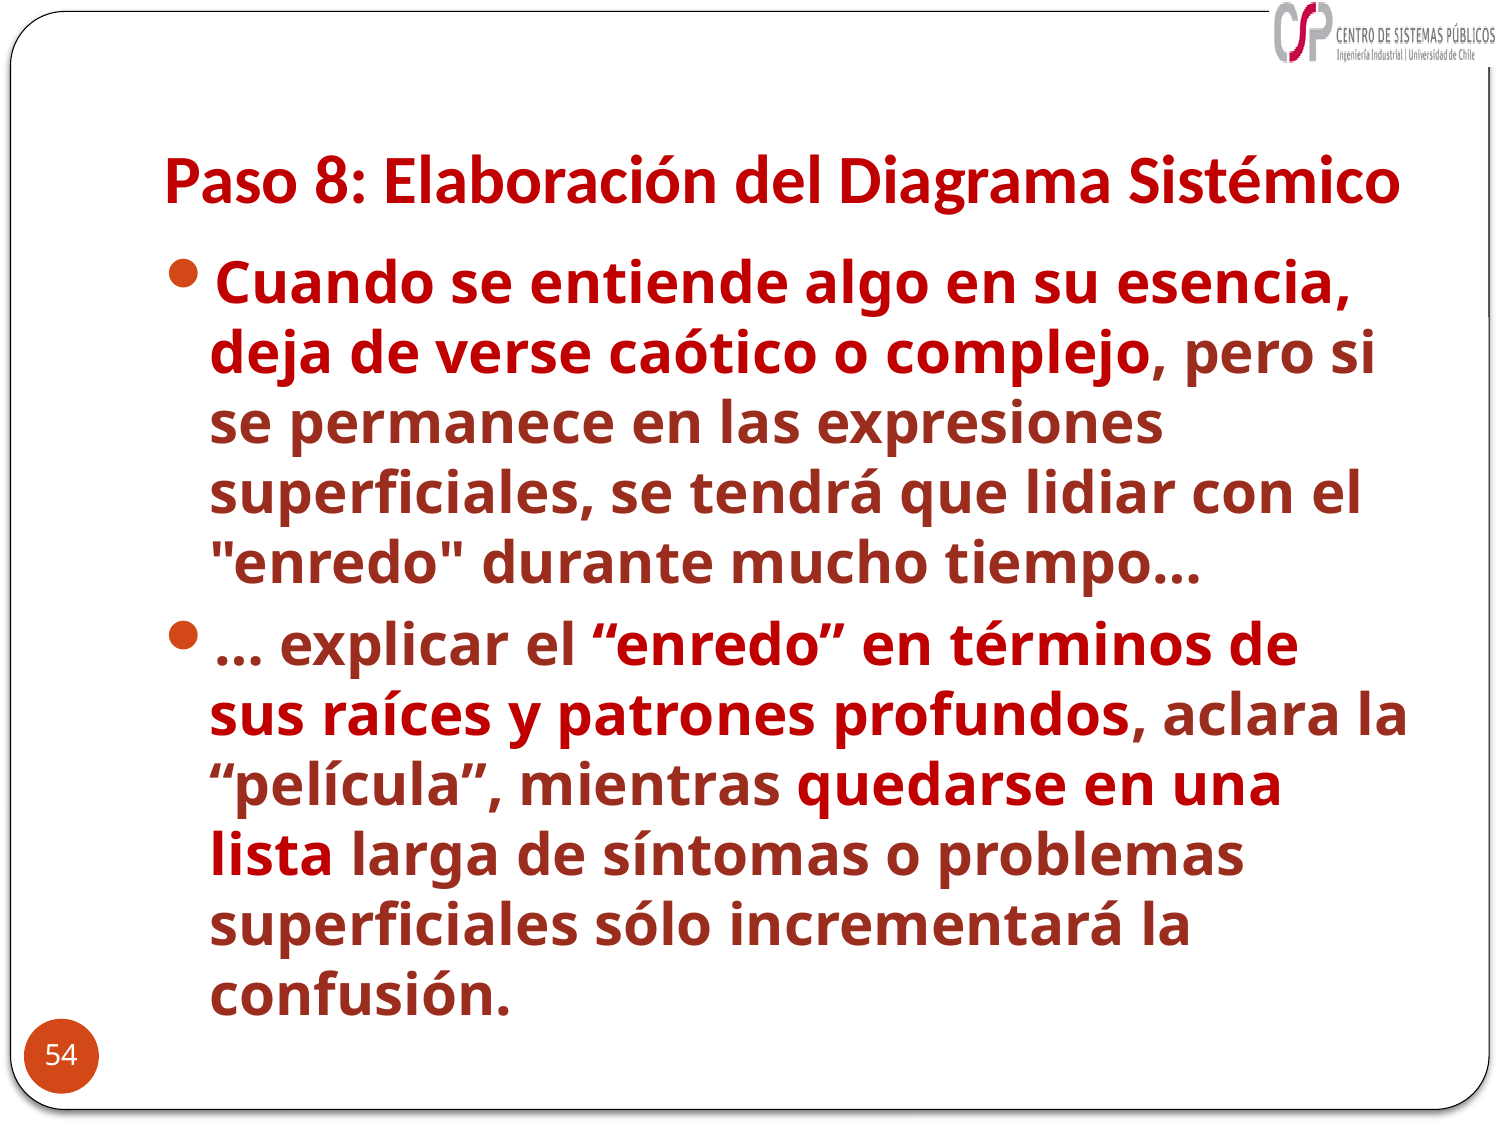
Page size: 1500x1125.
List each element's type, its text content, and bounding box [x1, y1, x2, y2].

picture [1269, 0, 1500, 67]
title Paso 8: Elaboración del Diagrama Sistémico [150, 45, 1425, 233]
slide_number 54 [23, 1018, 99, 1094]
list Cuando se entiende algo en su esencia, deja de verse caótico o complejo, pero si se permanece en las expresiones superficiales, se tendrá que lidiar con el "enredo" durante mucho tiempo… … explicar el “enredo” en términos de sus raíces y patrones profundos, aclara la “película”, mientras quedarse en una lista larga de síntomas o problemas superficiales sólo incrementará la confusión. [150, 237, 1425, 988]
